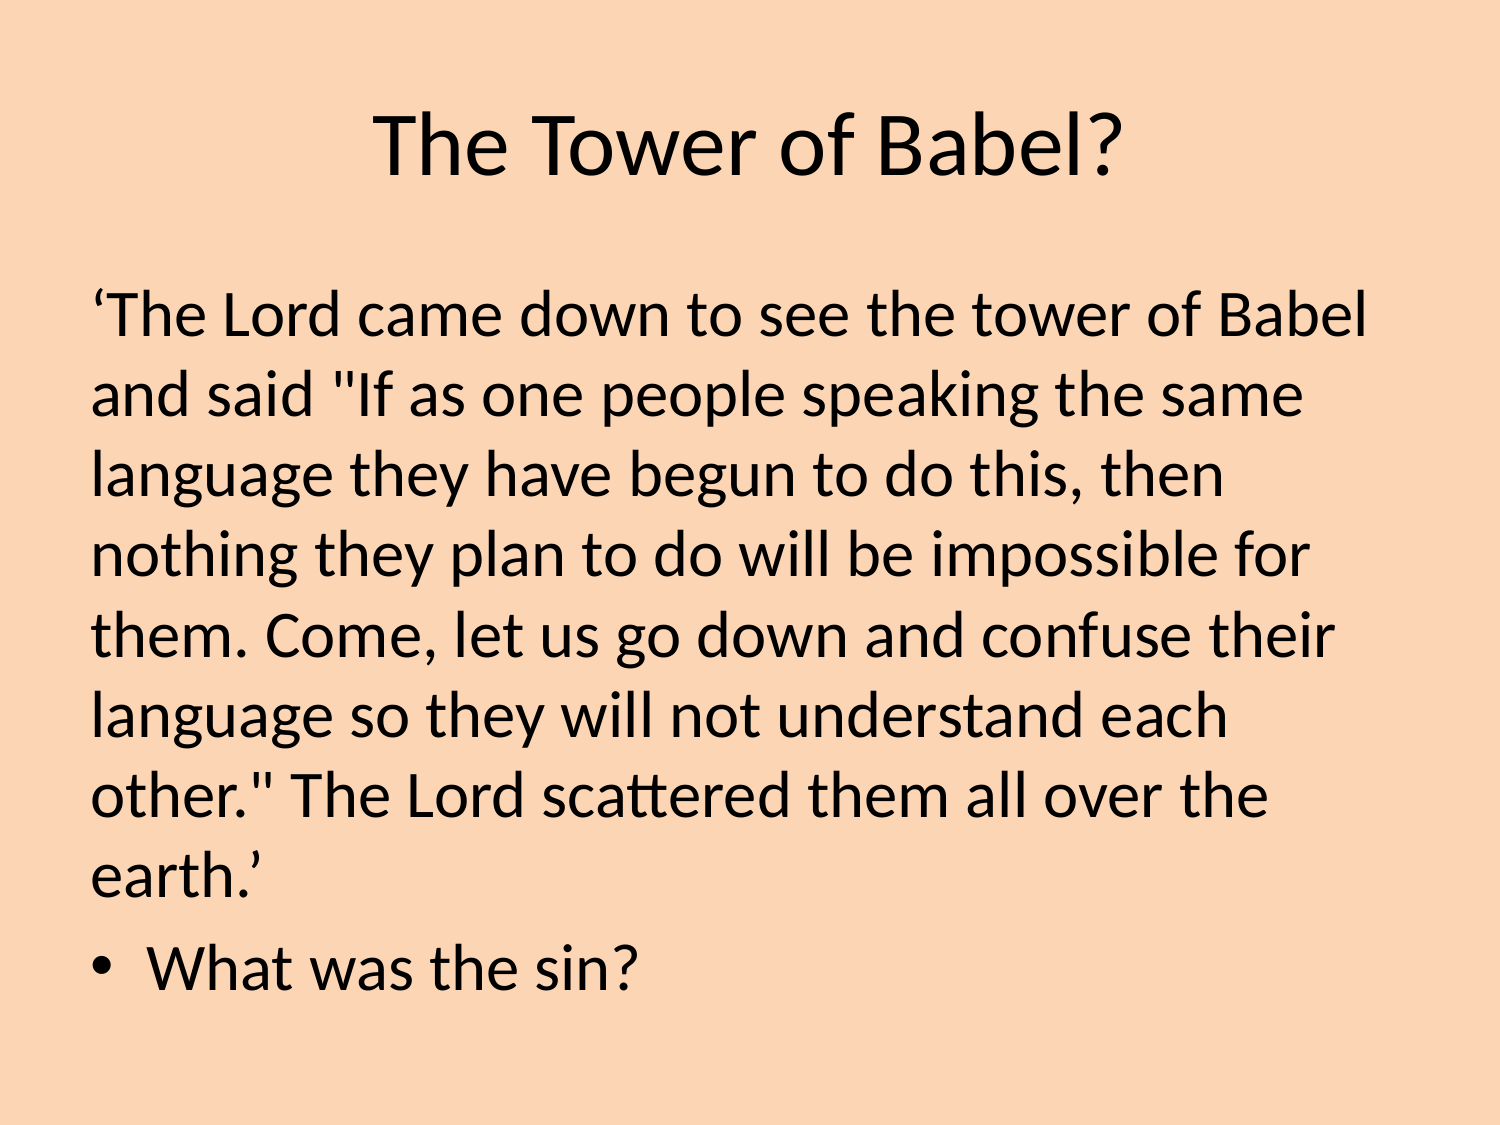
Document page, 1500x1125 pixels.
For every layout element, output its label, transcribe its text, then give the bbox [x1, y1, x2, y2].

list ‘The Lord came down to see the tower of Babel and said "If as one people speaking the same language they have begun to do this, then nothing they plan to do will be impossible for them. Come, let us go down and confuse their language so they will not understand each other." The Lord scattered them all over the earth.’ What was the sin? [75, 262, 1425, 1068]
title The Tower of Babel? [75, 45, 1425, 233]
